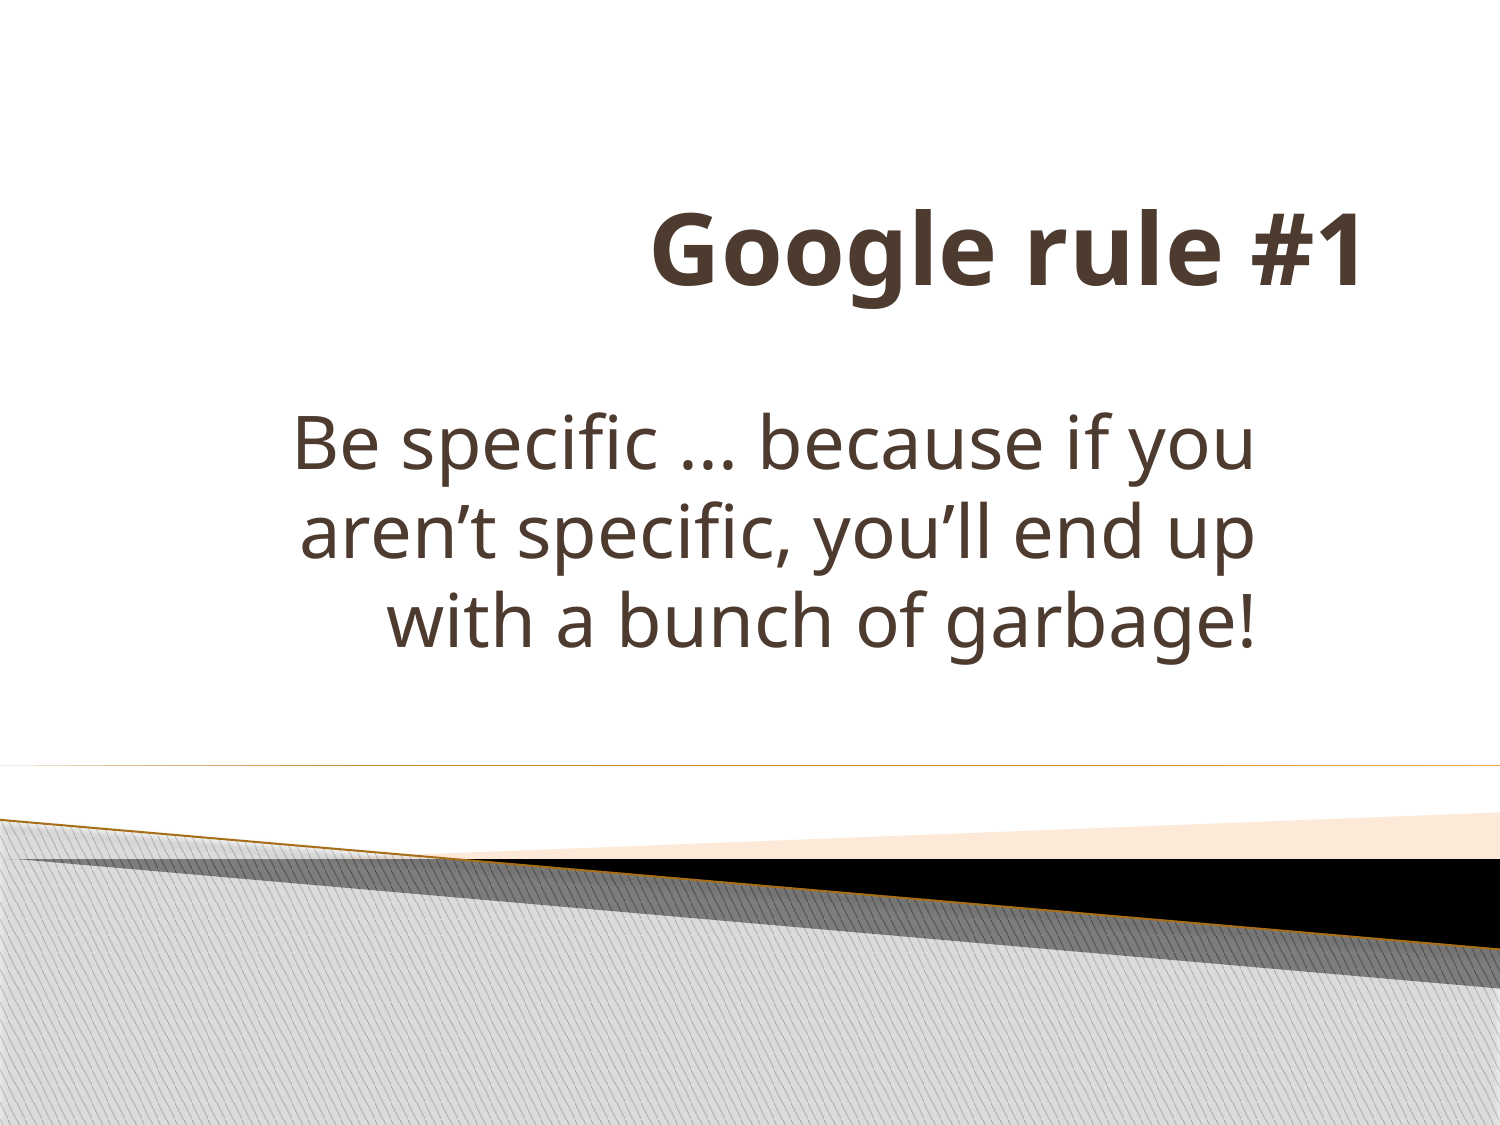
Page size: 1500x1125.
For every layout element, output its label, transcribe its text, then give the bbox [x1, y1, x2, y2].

picture [5, 859, 1500, 989]
title Google rule #1 [112, 125, 1388, 313]
subtitle Be specific ... because if you aren’t specific, you’ll end up with a bunch of garbage! [225, 387, 1275, 675]
